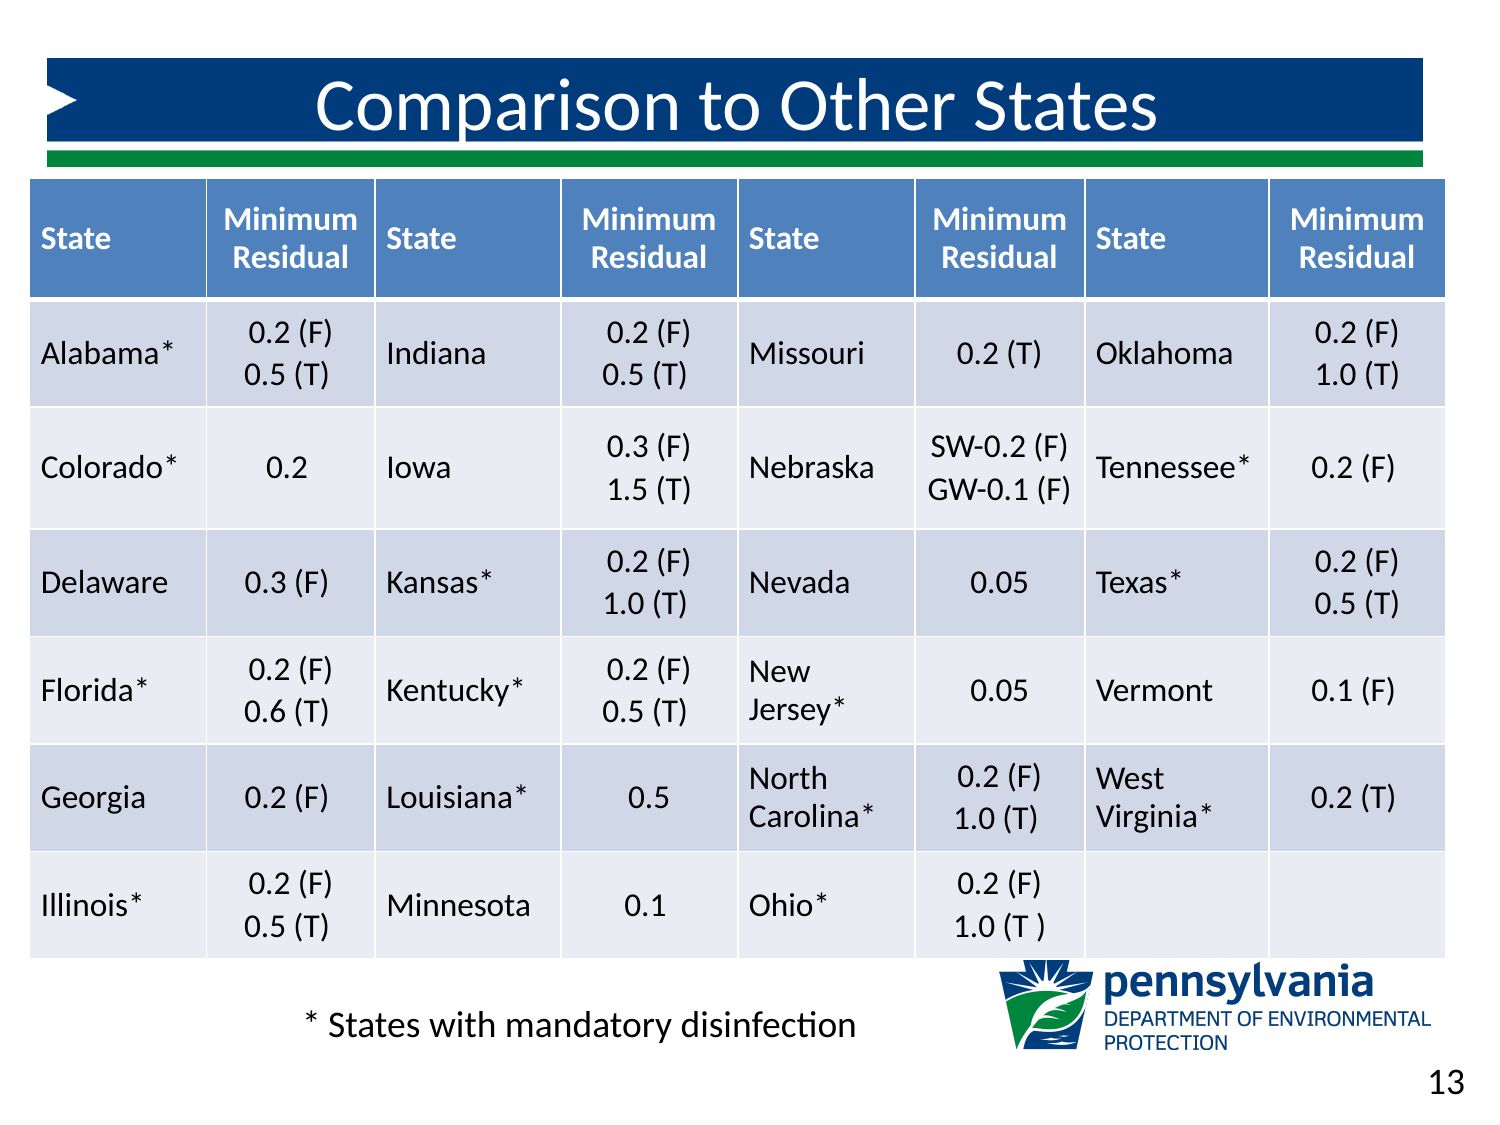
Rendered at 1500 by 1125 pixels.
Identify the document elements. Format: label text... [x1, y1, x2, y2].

table_cell Georgia [30, 745, 206, 851]
table_cell Indiana [376, 302, 560, 406]
table_cell Kansas* [376, 530, 560, 636]
table_header Minimum Residual [916, 179, 1084, 297]
table_cell 0.2 [207, 408, 374, 528]
table_cell West Virginia* [1086, 745, 1268, 851]
table_cell Illinois* [30, 852, 206, 958]
table_header State [739, 179, 914, 297]
table_cell Minnesota [376, 852, 560, 958]
table_cell Oklahoma [1086, 302, 1268, 406]
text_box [47, 58, 1423, 167]
table_cell [1270, 852, 1445, 958]
table_cell 0.05 [916, 530, 1084, 636]
text_box * States with mandatory disinfection [287, 993, 903, 1053]
table_cell Colorado* [30, 408, 206, 528]
table_cell Florida* [30, 637, 206, 743]
table_cell Texas* [1086, 530, 1268, 636]
table_cell [1086, 852, 1268, 957]
table_cell 0.2 (F) 0.5 (T) [207, 302, 374, 406]
table_cell 0.2 (F) 0.6 (T) [207, 637, 374, 743]
table_header Minimum Residual [207, 179, 374, 297]
table_header Minimum Residual [1270, 179, 1445, 297]
table_header State [30, 179, 206, 297]
table_cell 0.2 (F) 0.5 (T) [562, 302, 737, 406]
table_cell 0.2 (T) [916, 302, 1084, 406]
picture [999, 958, 1431, 1051]
table_cell Vermont [1086, 637, 1268, 743]
table_cell Missouri [739, 302, 914, 406]
table_header State [376, 179, 560, 297]
table_cell Kentucky* [376, 637, 560, 743]
table_header State [1086, 179, 1268, 297]
table_cell Nevada [739, 530, 914, 636]
table_cell Nebraska [739, 408, 914, 528]
table_cell 0.1 [562, 852, 737, 958]
table_cell 0.3 (F) [207, 530, 374, 636]
table_cell 0.2 (F) [207, 745, 374, 851]
table_cell North Carolina* [739, 745, 914, 851]
table_cell 0.2 (F) 0.5 (T) [1270, 530, 1445, 636]
table_cell 0.2 (F) 0.5 (T) [562, 637, 737, 743]
table_cell Alabama* [30, 302, 206, 406]
text_box 13 [1412, 1049, 1480, 1110]
table_cell 0.2 (T) [1270, 745, 1445, 851]
table_cell Delaware [30, 530, 206, 636]
table_cell 0.2 (F) 1.0 (T) [562, 530, 737, 636]
table_cell 0.2 (F) 1.0 (T ) [916, 852, 1084, 958]
table_cell 0.3 (F) 1.5 (T) [562, 408, 737, 528]
table_cell Louisiana* [376, 745, 560, 851]
table_cell Tennessee* [1086, 408, 1268, 528]
table_cell Ohio* [739, 852, 914, 958]
table_cell 0.5 [562, 745, 737, 851]
table_cell 0.2 (F) 0.5 (T) [207, 852, 374, 958]
table_header Minimum Residual [562, 179, 737, 297]
table_cell 0.05 [916, 637, 1084, 743]
table_cell 0.2 (F) 1.0 (T) [1270, 302, 1445, 406]
table_cell New Jersey* [739, 637, 914, 743]
table_cell Iowa [376, 408, 560, 528]
table_cell 0.1 (F) [1270, 637, 1445, 743]
table_cell 0.2 (F) 1.0 (T) [916, 745, 1084, 851]
table_cell SW-0.2 (F) GW-0.1 (F) [916, 408, 1084, 528]
table_cell 0.2 (F) [1270, 408, 1445, 528]
